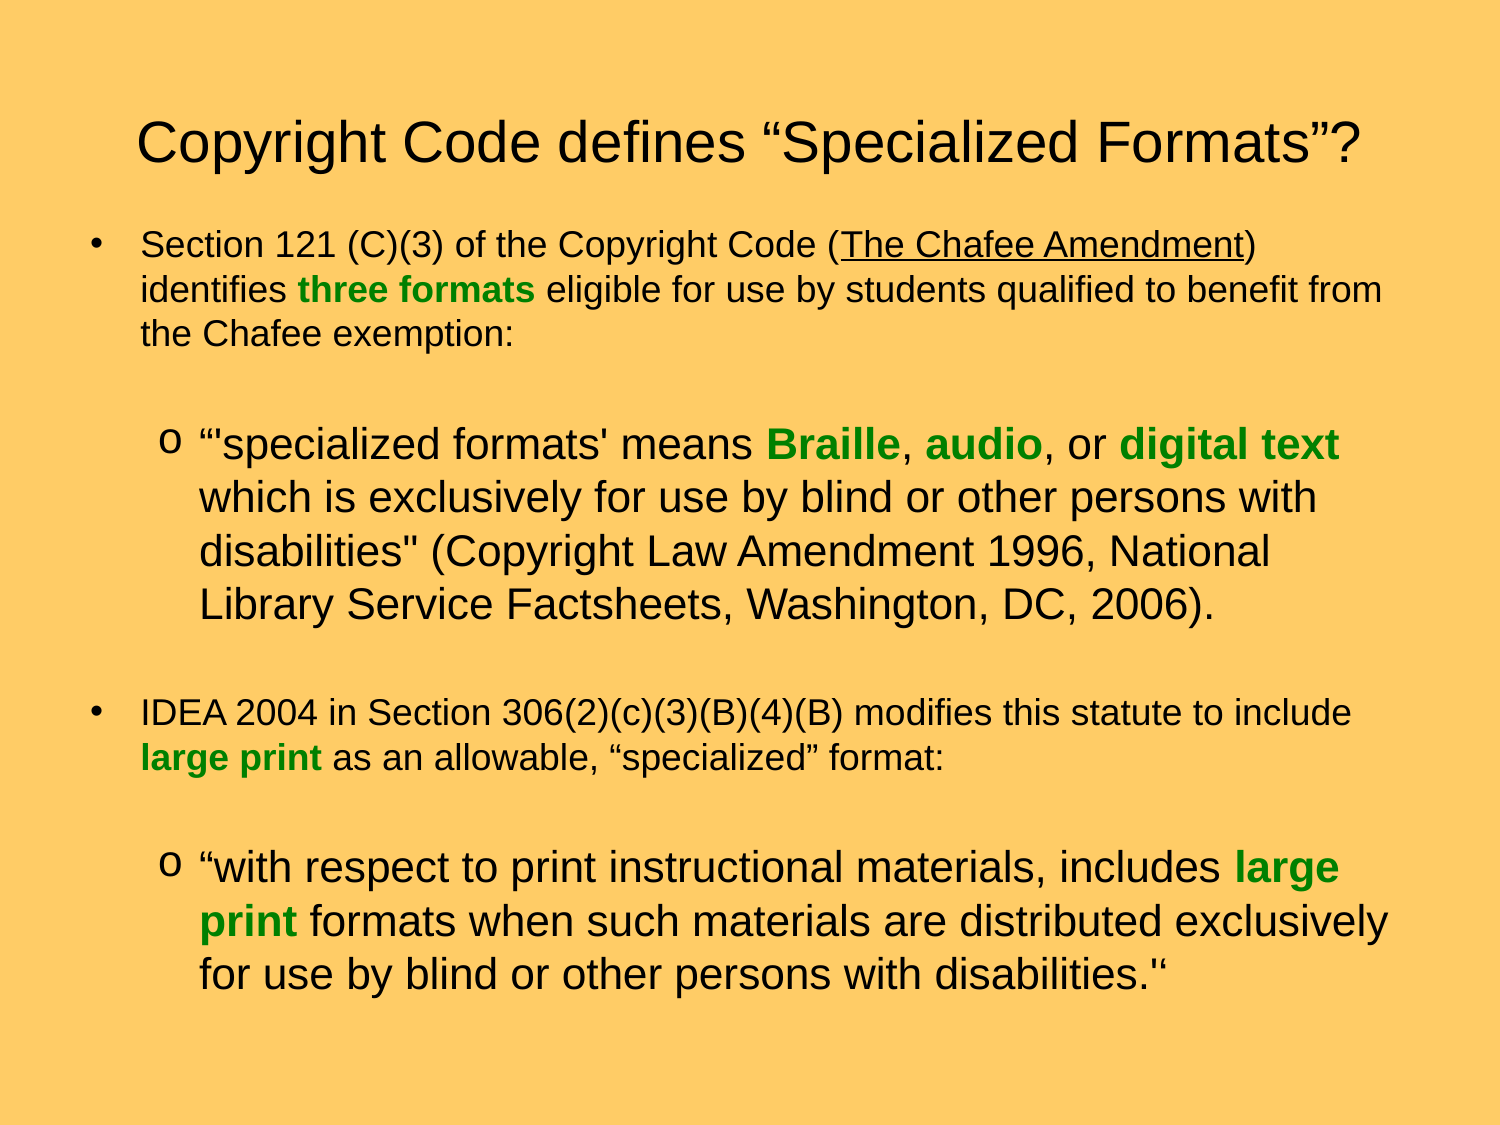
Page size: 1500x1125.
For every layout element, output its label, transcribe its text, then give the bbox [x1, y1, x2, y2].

title Copyright Code defines “Specialized Formats”? [74, 44, 1426, 212]
list Section 121 (C)(3) of the Copyright Code (The Chafee Amendment) identifies three formats eligible for use by students qualified to benefit from the Chafee exemption: “'specialized formats' means Braille, audio, or digital text which is exclusively for use by blind or other persons with disabilities" (Copyright Law Amendment 1996, National Library Service Factsheets, Washington, DC, 2006). IDEA 2004 in Section 306(2)(c)(3)(B)(4)(B) modifies this statute to include large print as an allowable, “specialized” format: “with respect to print instructional materials, includes large print formats when such materials are distributed exclusively for use by blind or other persons with disabilities.'‘ [74, 212, 1426, 1063]
